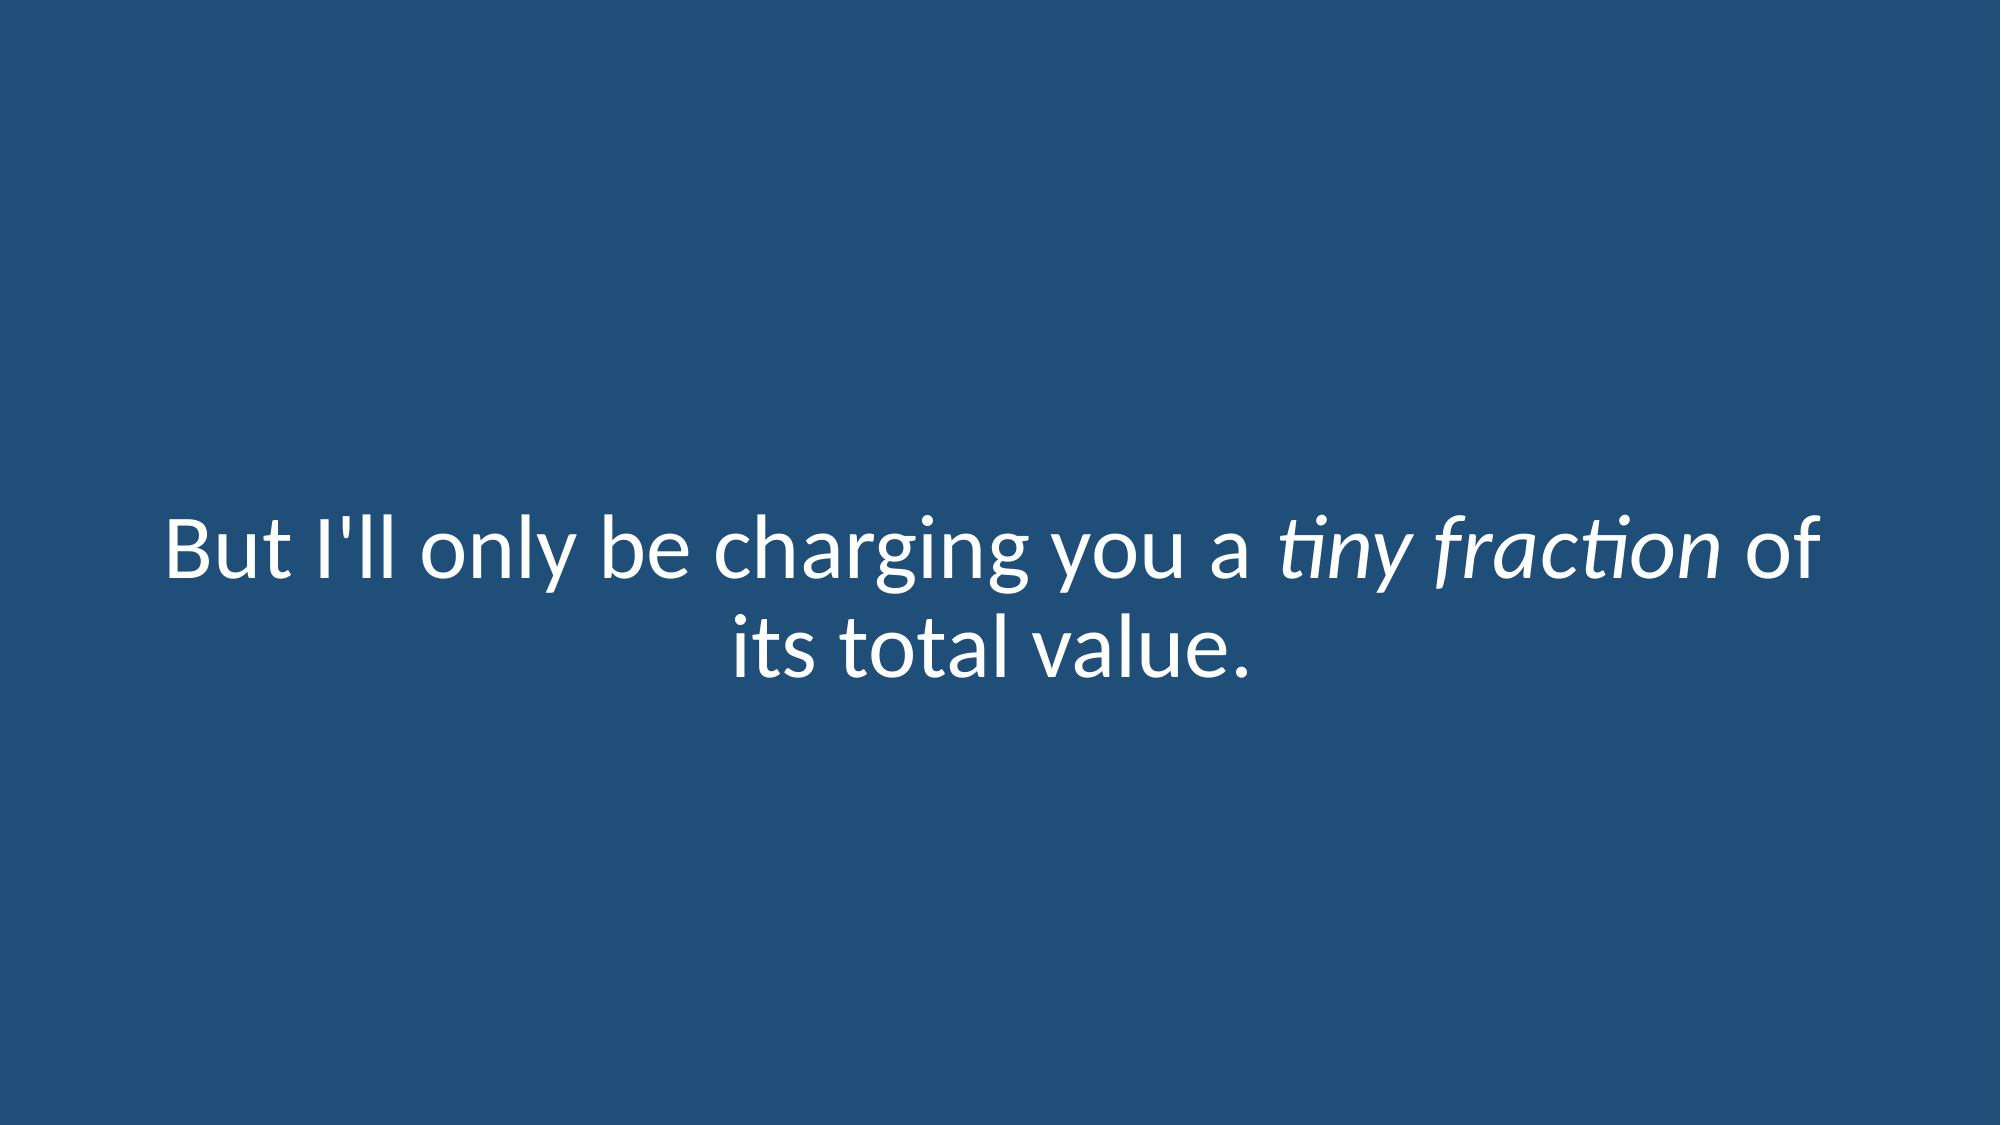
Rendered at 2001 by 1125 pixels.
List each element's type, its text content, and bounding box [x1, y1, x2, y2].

list But I'll only be charging you a tiny fraction of its total value. [129, 372, 1855, 1025]
